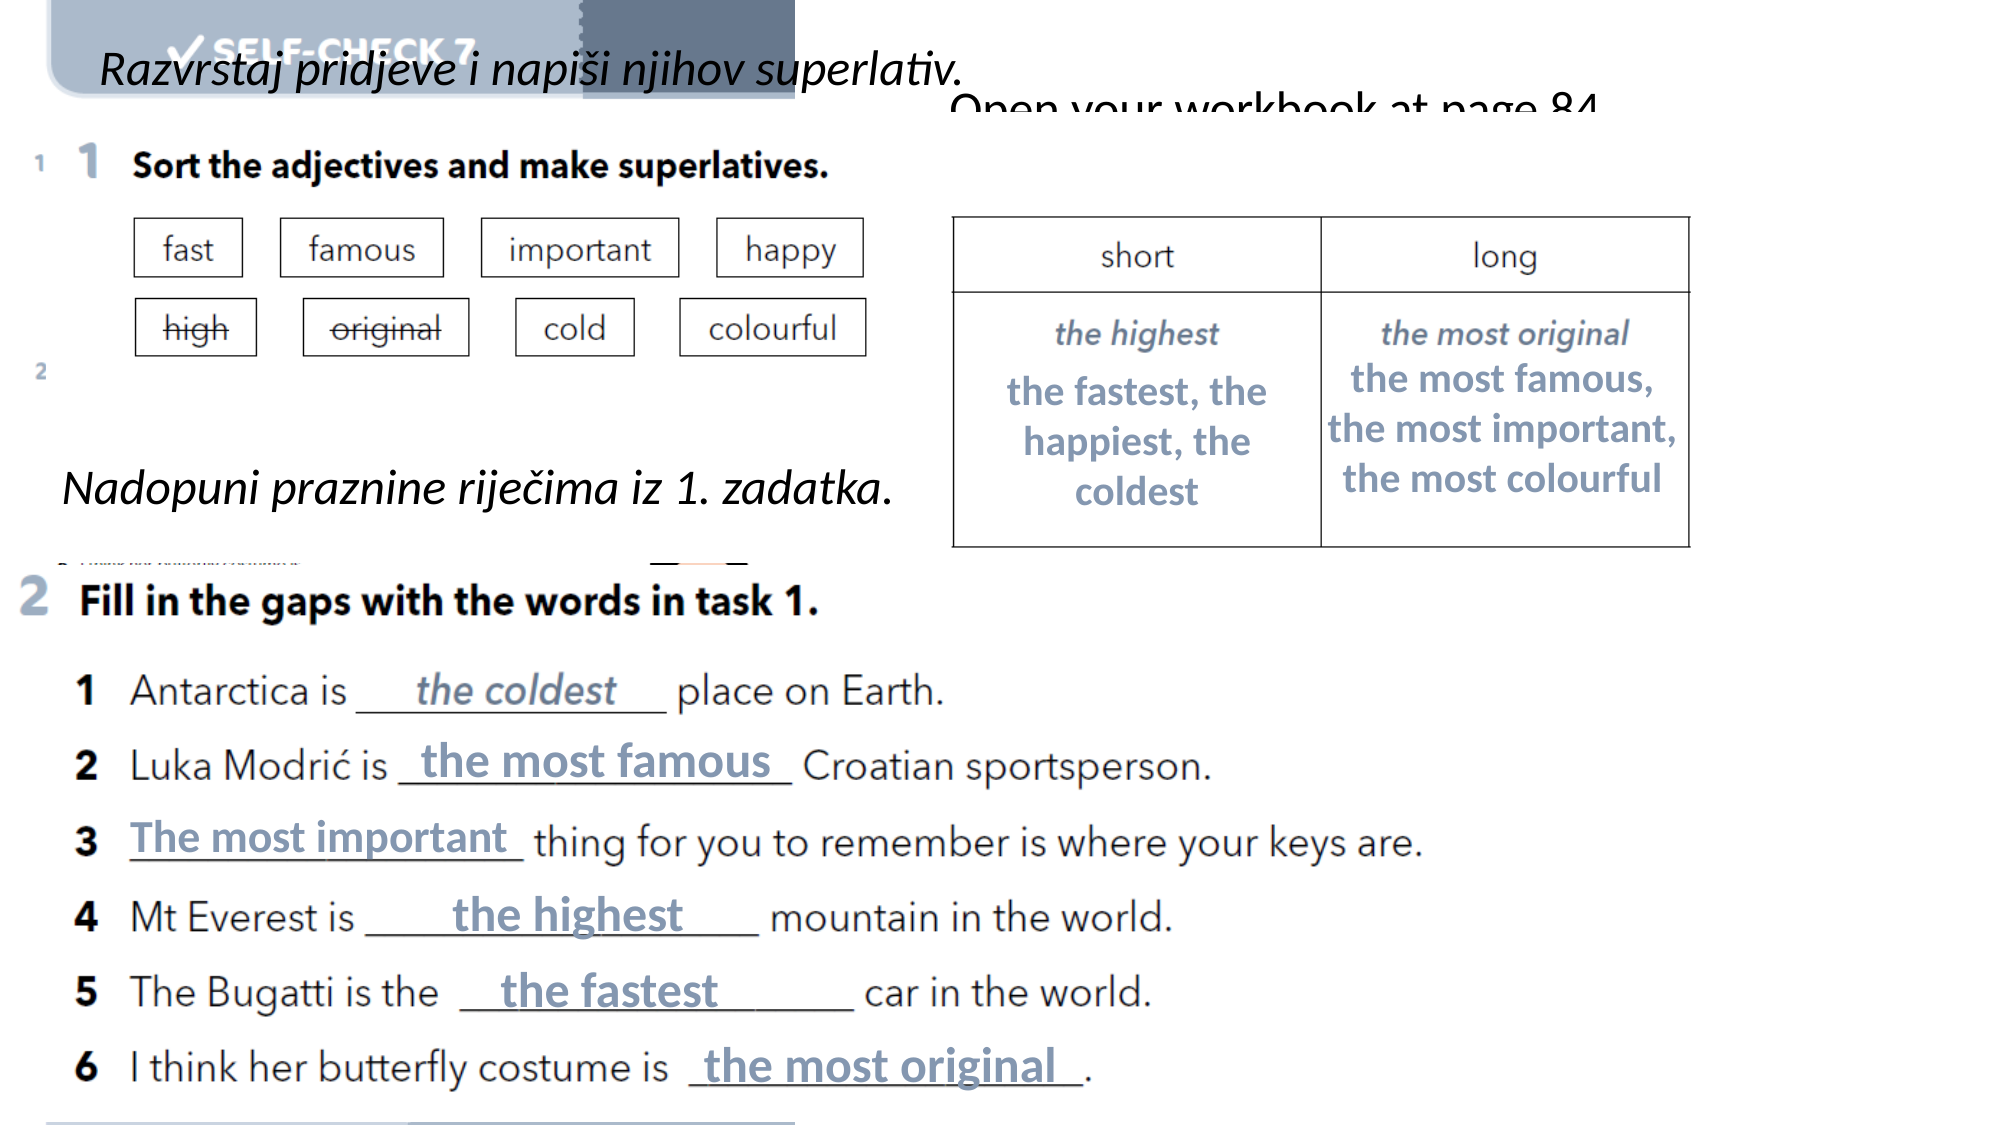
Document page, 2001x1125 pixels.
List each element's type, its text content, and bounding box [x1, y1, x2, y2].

picture [0, 0, 1710, 1125]
text_box Razvrstaj pridjeve i napiši njihov superlativ. [795, 27, 1599, 103]
text_box Open your workbook at page 84. [934, 69, 1865, 144]
